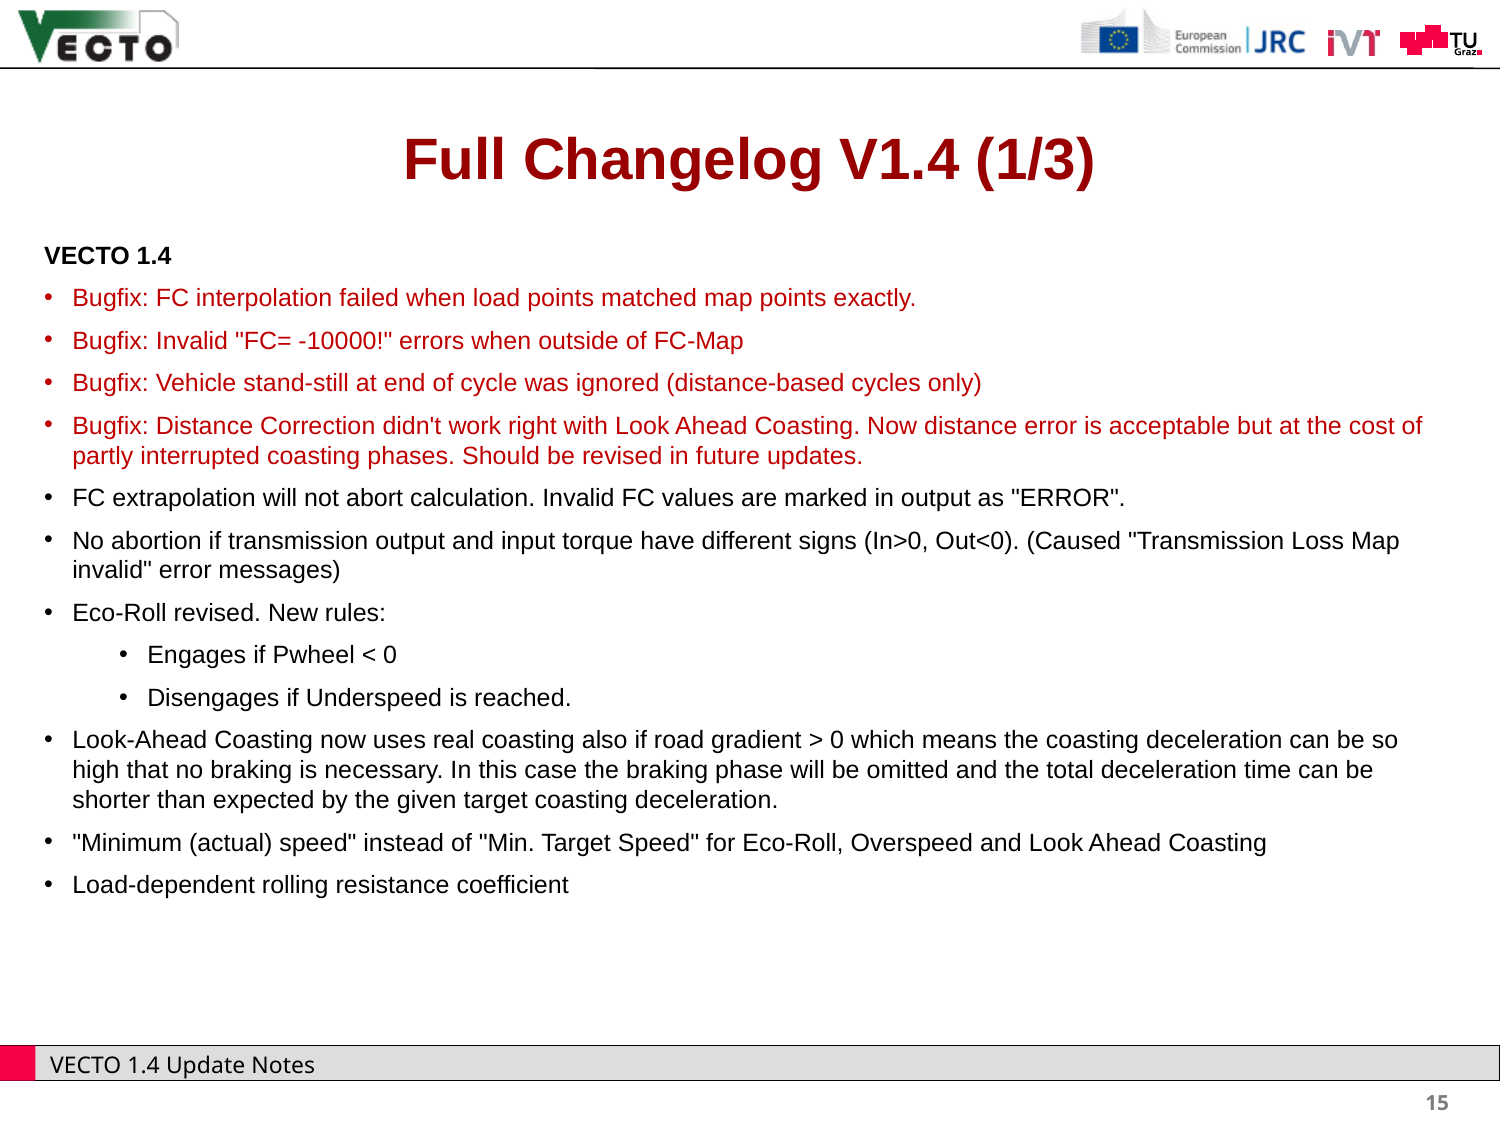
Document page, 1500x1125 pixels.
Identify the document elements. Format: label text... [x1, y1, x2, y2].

text_box VECTO 1.4 Bugfix: FC interpolation failed when load points matched map points exactly. Bugfix: Invalid "FC= -10000!" errors when outside of FC-Map Bugfix: Vehicle stand-still at end of cycle was ignored (distance-based cycles only) Bugfix: Distance Correction didn't work right with Look Ahead Coasting. Now distance error is acceptable but at the cost of partly interrupted coasting phases. Should be revised in future updates. FC extrapolation will not abort calculation. Invalid FC values are marked in output as "ERROR". No abortion if transmission output and input torque have different signs (In>0, Out<0). (Caused "Transmission Loss Map invalid" error messages) Eco-Roll revised. New rules: Engages if Pwheel < 0 Disengages if Underspeed is reached. Look-Ahead Coasting now uses real coasting also if road gradient > 0 which means the coasting deceleration can be so high that no braking is necessary. In this case the braking phase will be omitted and the total deceleration time can be shorter than expected by the given target coasting deceleration. "Minimum (actual) speed" instead of "Min. Target Speed" for Eco-Roll, Overspeed and Look Ahead Coasting Load-dependent rolling resistance coefficient [29, 232, 1471, 906]
picture [1080, 7, 1306, 54]
picture [17, 9, 179, 65]
title Full Changelog V1.4 (1/3) [0, 127, 1500, 185]
picture [1328, 30, 1380, 56]
